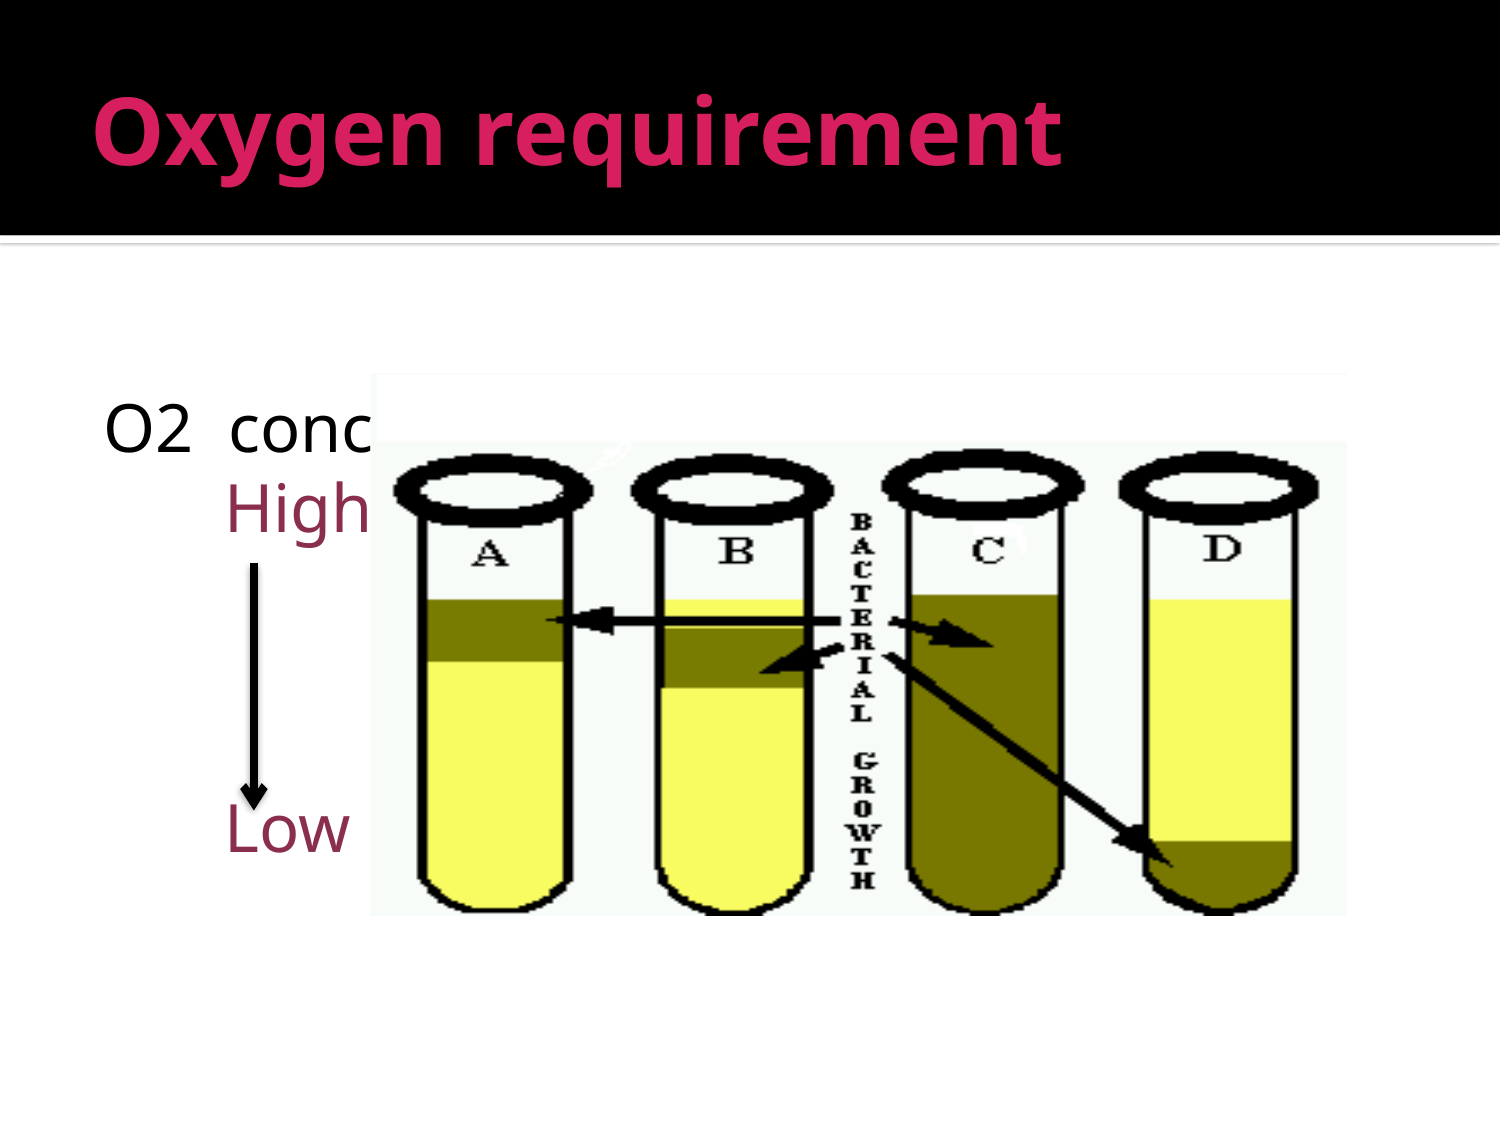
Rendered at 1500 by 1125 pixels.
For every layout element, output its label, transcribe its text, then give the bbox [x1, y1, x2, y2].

picture [371, 373, 1347, 916]
list O2 conc. High Low [75, 291, 1425, 1050]
title Oxygen requirement [75, 25, 1425, 231]
